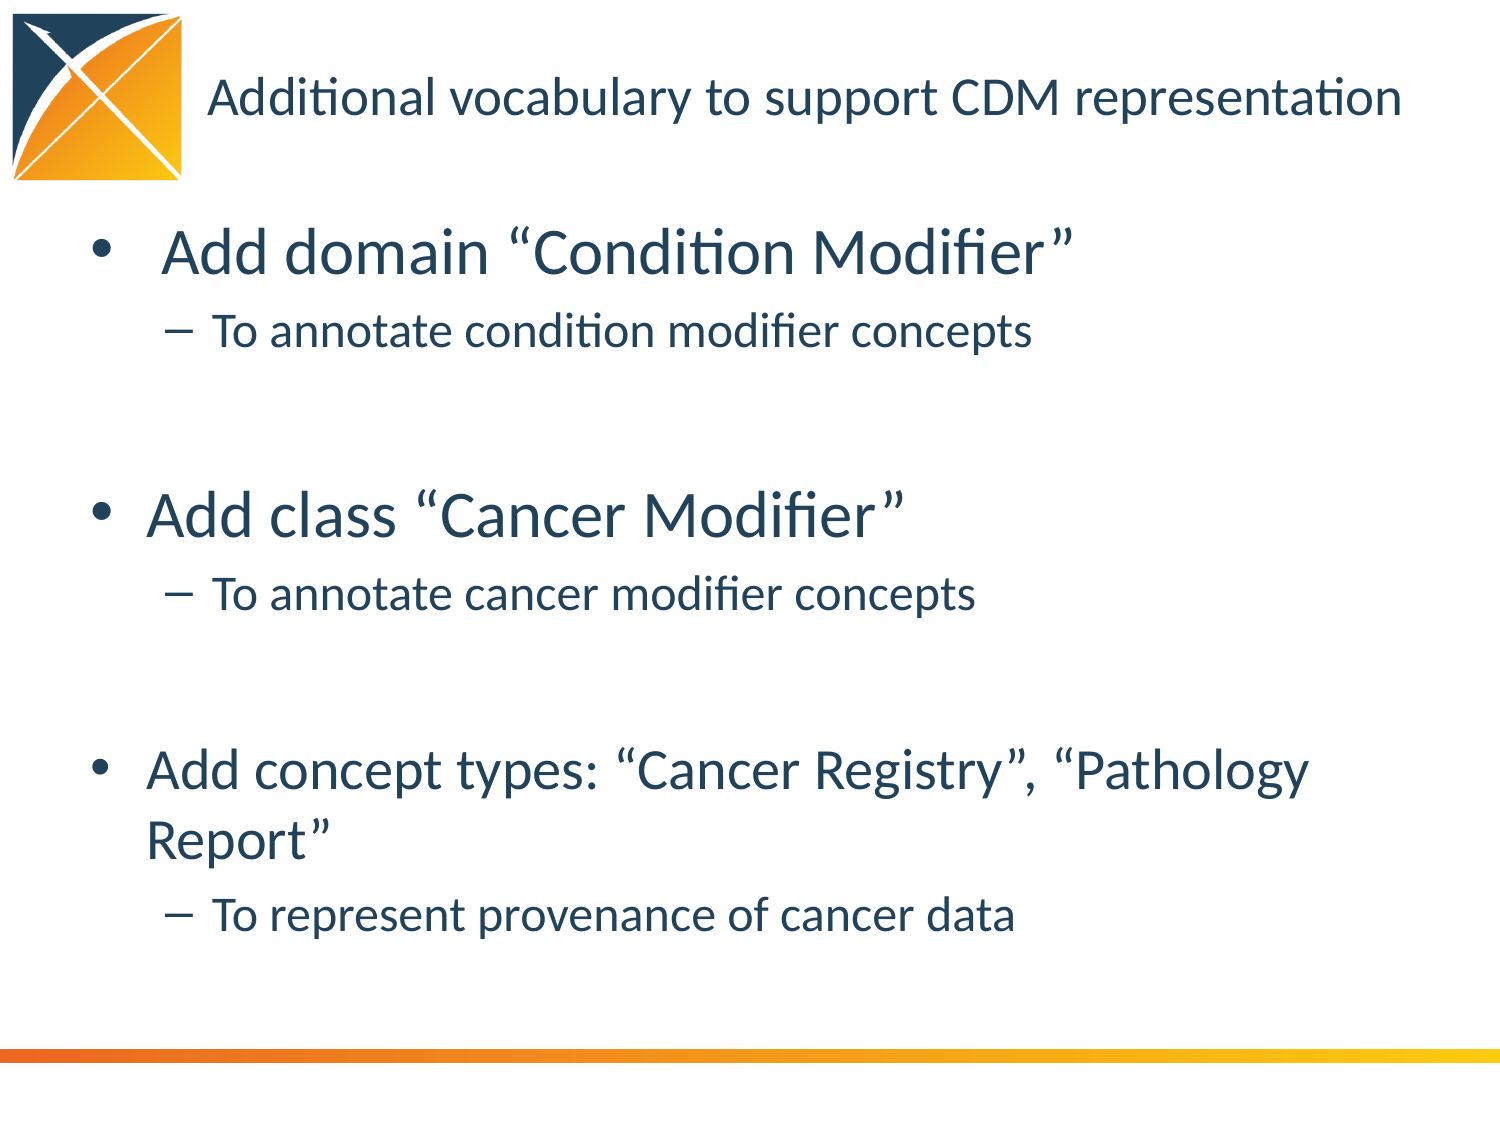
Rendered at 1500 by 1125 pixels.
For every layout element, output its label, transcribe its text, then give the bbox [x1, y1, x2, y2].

list Add domain “Condition Modifier” To annotate condition modifier concepts Add class “Cancer Modifier” To annotate cancer modifier concepts Add concept types: “Cancer Registry”, “Pathology Report” To represent provenance of cancer data [75, 200, 1425, 1005]
picture [0, 0, 206, 200]
title Additional vocabulary to support CDM representation [187, 24, 1425, 163]
